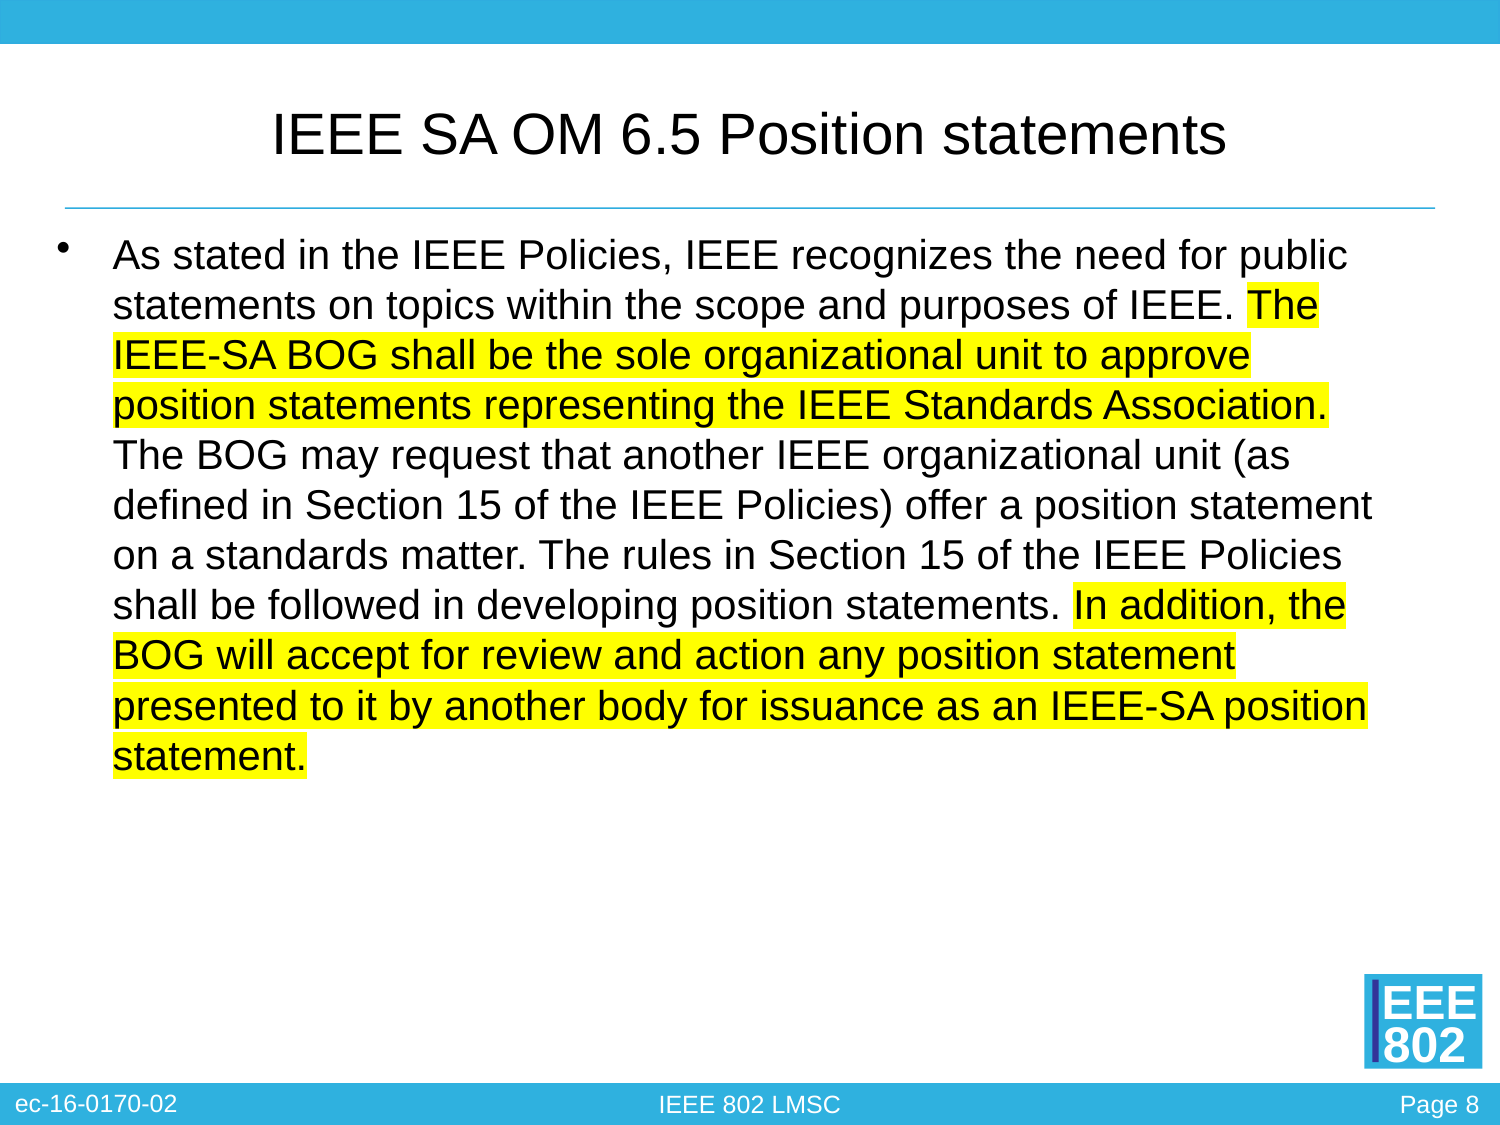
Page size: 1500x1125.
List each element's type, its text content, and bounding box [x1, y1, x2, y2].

list As stated in the IEEE Policies, IEEE recognizes the need for public statements on topics within the scope and purposes of IEEE. The IEEE-SA BOG shall be the sole organizational unit to approve position statements representing the IEEE Standards Association. The BOG may request that another IEEE organizational unit (as defined in Section 15 of the IEEE Policies) offer a position statement on a standards matter. The rules in Section 15 of the IEEE Policies shall be followed in developing position statements. In addition, the BOG will accept for review and action any position statement presented to it by another body for issuance as an IEEE-SA position statement. [41, 220, 1392, 963]
title IEEE SA OM 6.5 Position statements [75, 66, 1425, 197]
